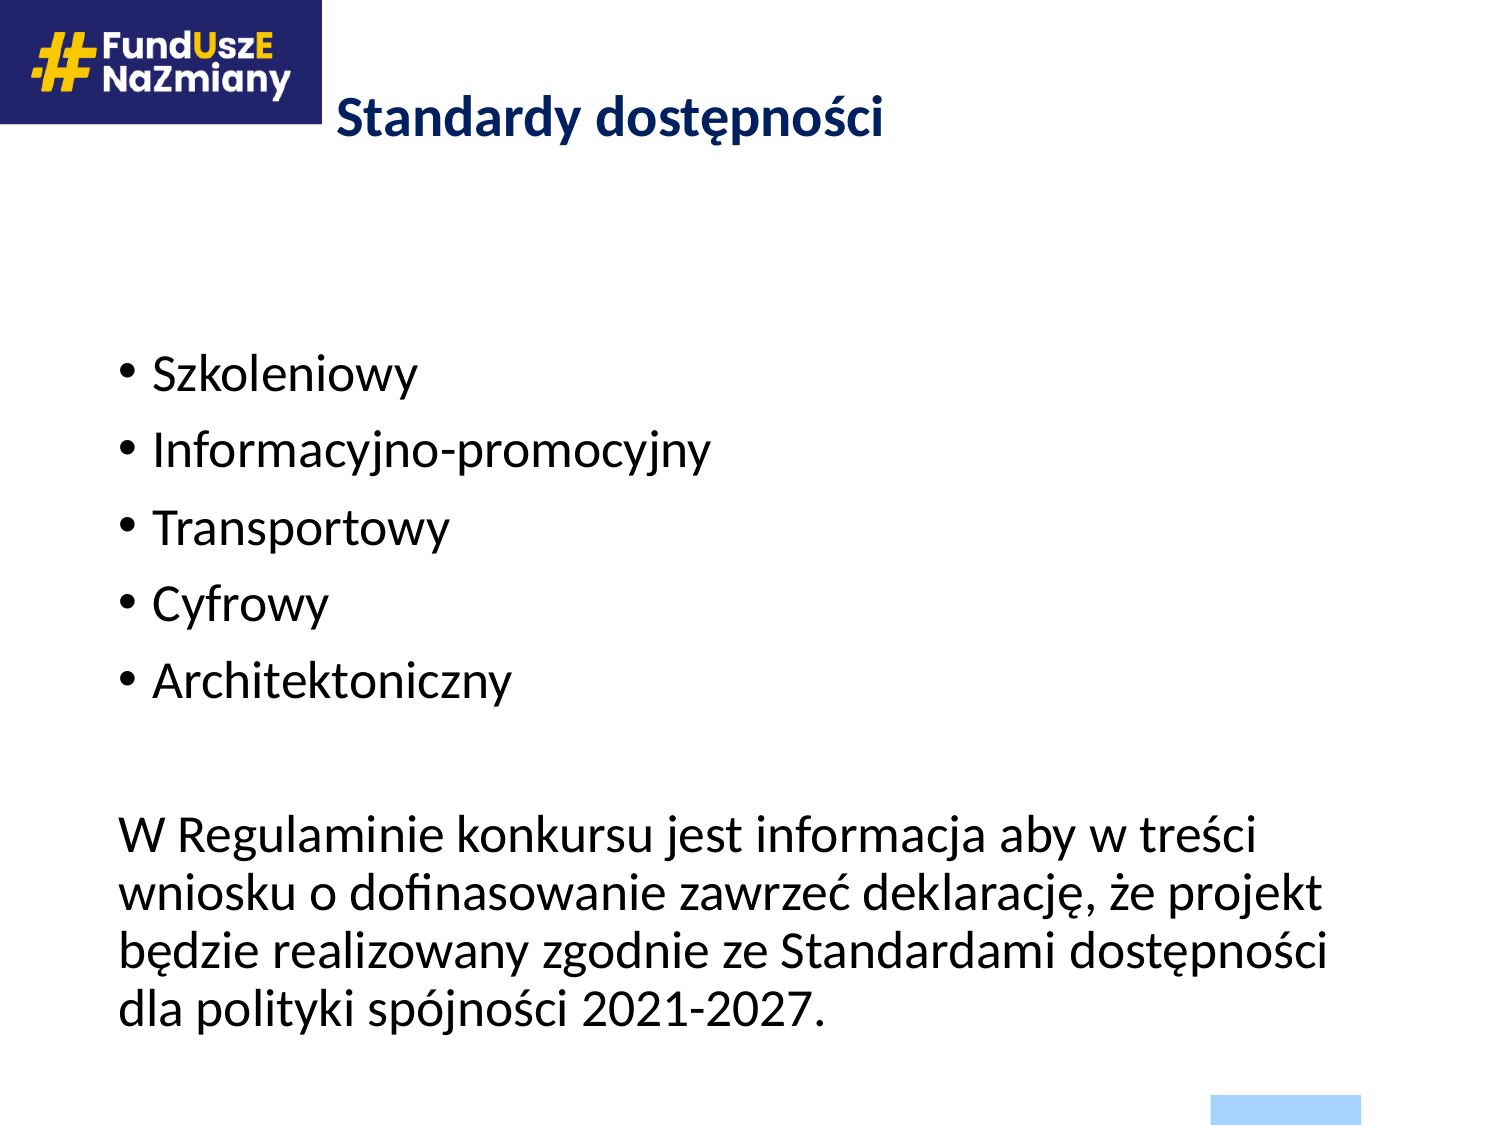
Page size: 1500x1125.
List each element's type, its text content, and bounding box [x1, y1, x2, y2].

list Szkoleniowy Informacyjno-promocyjny Transportowy Cyfrowy Architektoniczny W Regulaminie konkursu jest informacja aby w treści wniosku o dofinasowanie zawrzeć deklarację, że projekt będzie realizowany zgodnie ze Standardami dostępności dla polityki spójności 2021-2027. [103, 337, 1397, 1048]
title Standardy dostępności [321, 0, 1376, 264]
picture [0, 0, 1500, 1125]
